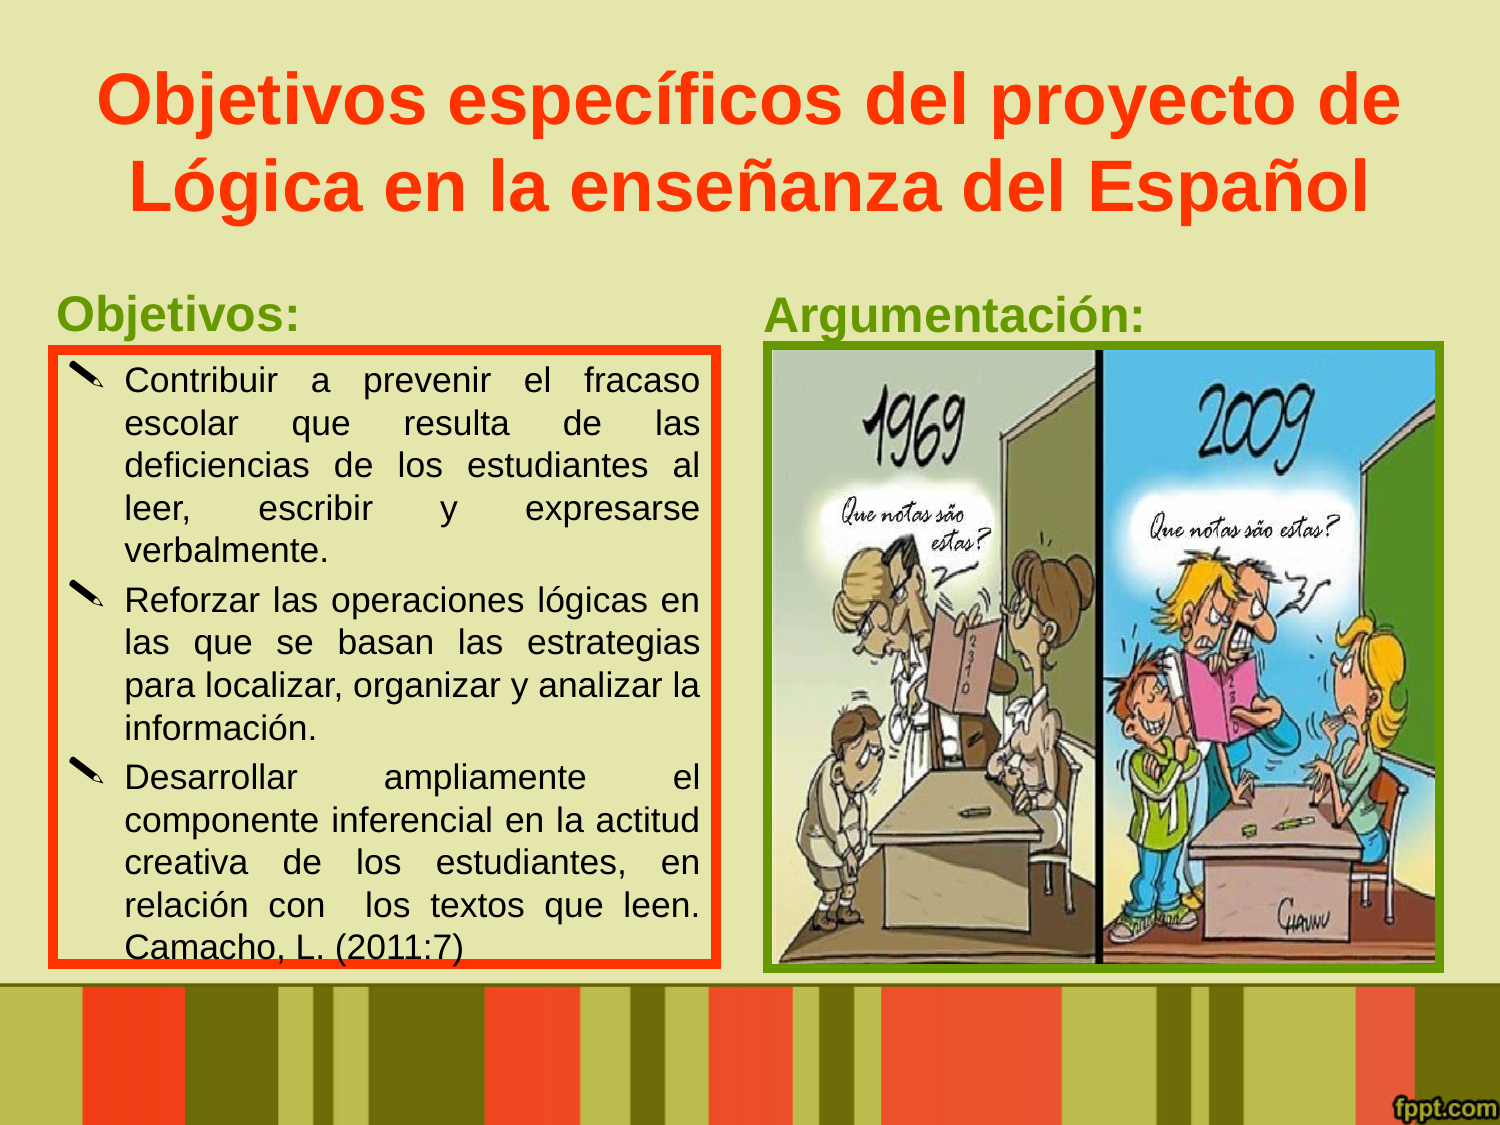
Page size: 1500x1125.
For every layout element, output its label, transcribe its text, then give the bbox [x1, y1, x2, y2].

list Contribuir a prevenir el fracaso escolar que resulta de las deficiencias de los estudiantes al leer, escribir y expresarse verbalmente. Reforzar las operaciones lógicas en las que se basan las estrategias para localizar, organizar y analizar la información. Desarrollar ampliamente el componente inferencial en la actitud creativa de los estudiantes, en relación con los textos que leen. Camacho, L. (2011:7) [52, 349, 717, 965]
title Objetivos específicos del proyecto de Lógica en la enseñanza del Español [74, 44, 1426, 233]
picture [0, 0, 1500, 1125]
list Argumentación: [748, 244, 1412, 351]
list Objetivos: [41, 243, 705, 349]
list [771, 349, 1436, 965]
